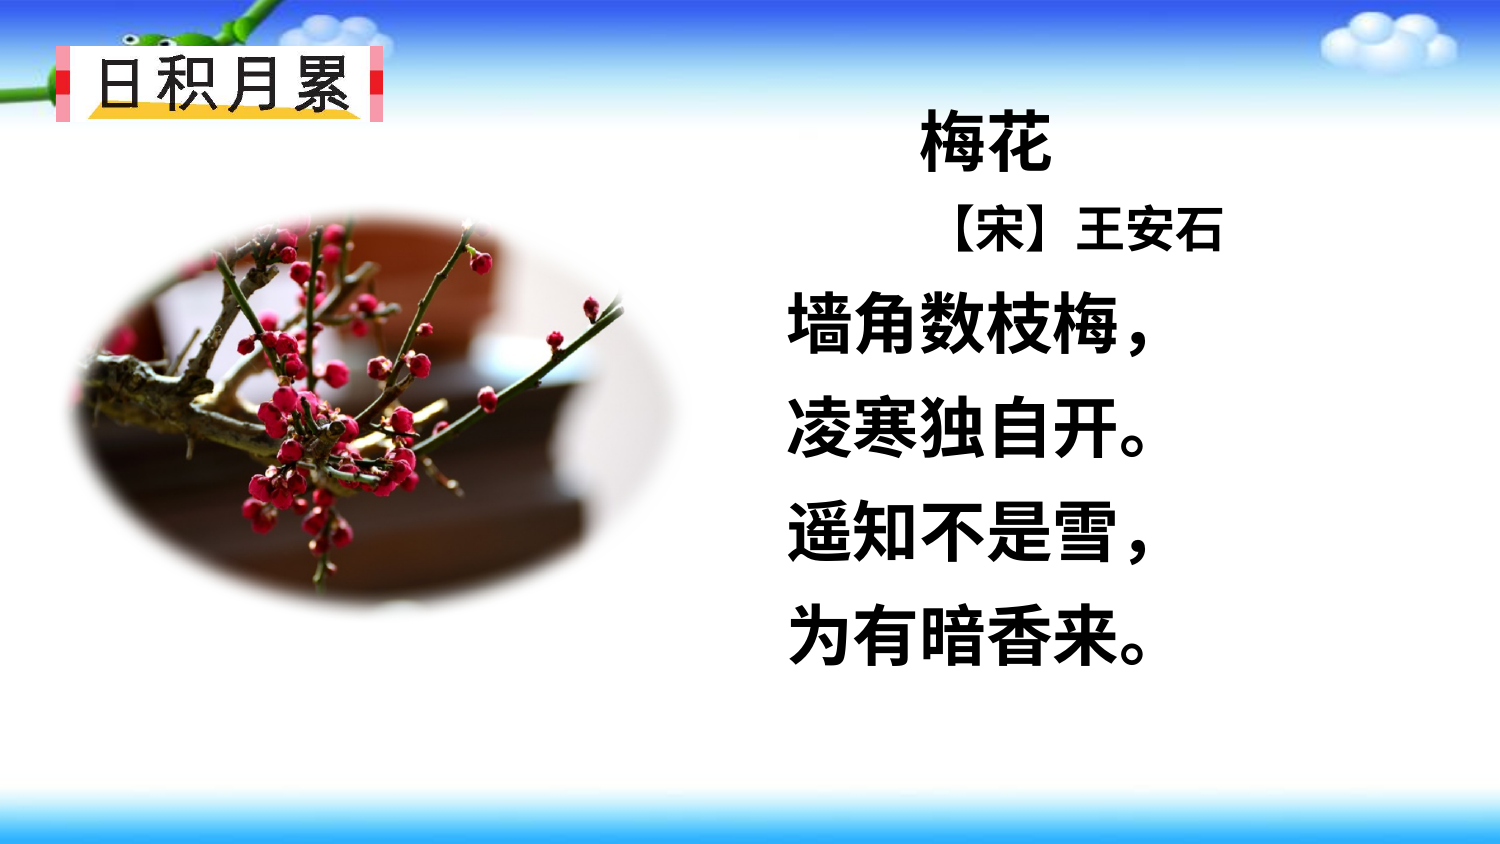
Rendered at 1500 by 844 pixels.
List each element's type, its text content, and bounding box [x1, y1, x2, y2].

text_box 梅花 【宋】王安石 墙角数枝梅， 凌寒独自开。 遥知不是雪， 为有暗香来。 [731, 68, 1241, 682]
picture [0, 0, 1500, 844]
